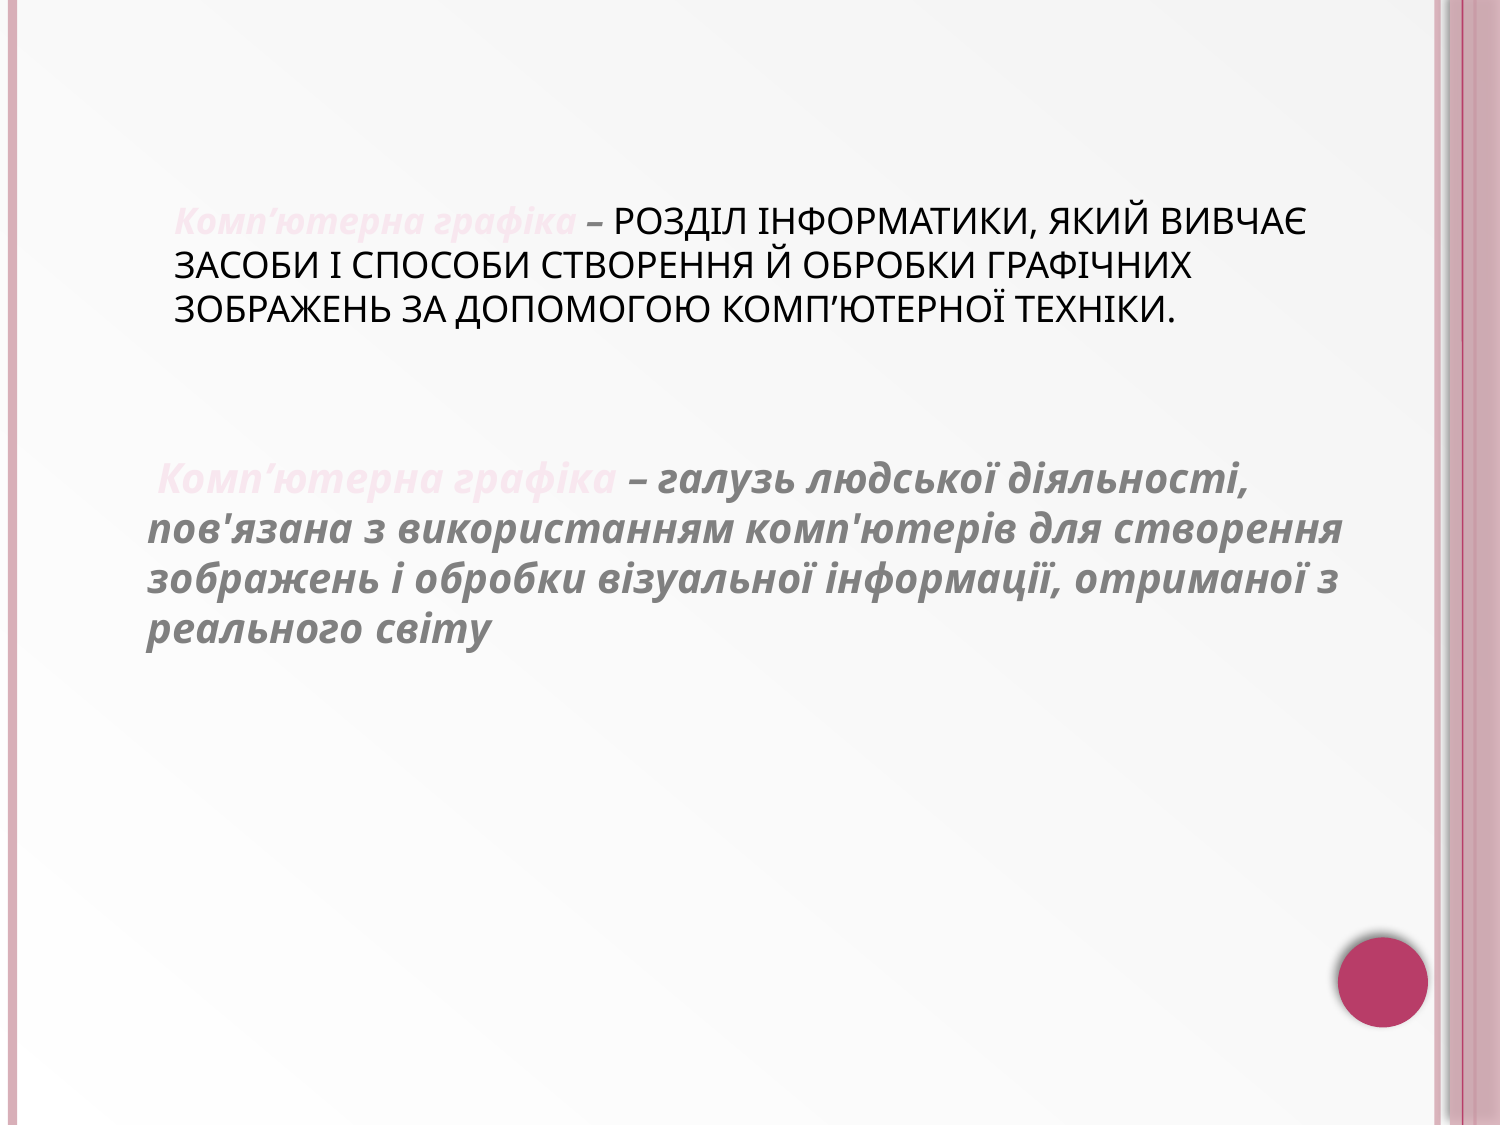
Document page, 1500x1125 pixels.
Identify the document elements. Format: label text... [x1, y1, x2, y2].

title Комп’ютерна графіка – розділ інформатики, який вивчає засоби і способи створення й обробки графічних зображень за допомогою комп’ютерної техніки. [159, 160, 1385, 386]
text_box Комп’ютерна графіка – галузь людської діяльності, пов'язана з використанням комп'ютерів для створення зображень і обробки візуальної інформації, отриманої з реального світу [132, 444, 1376, 660]
